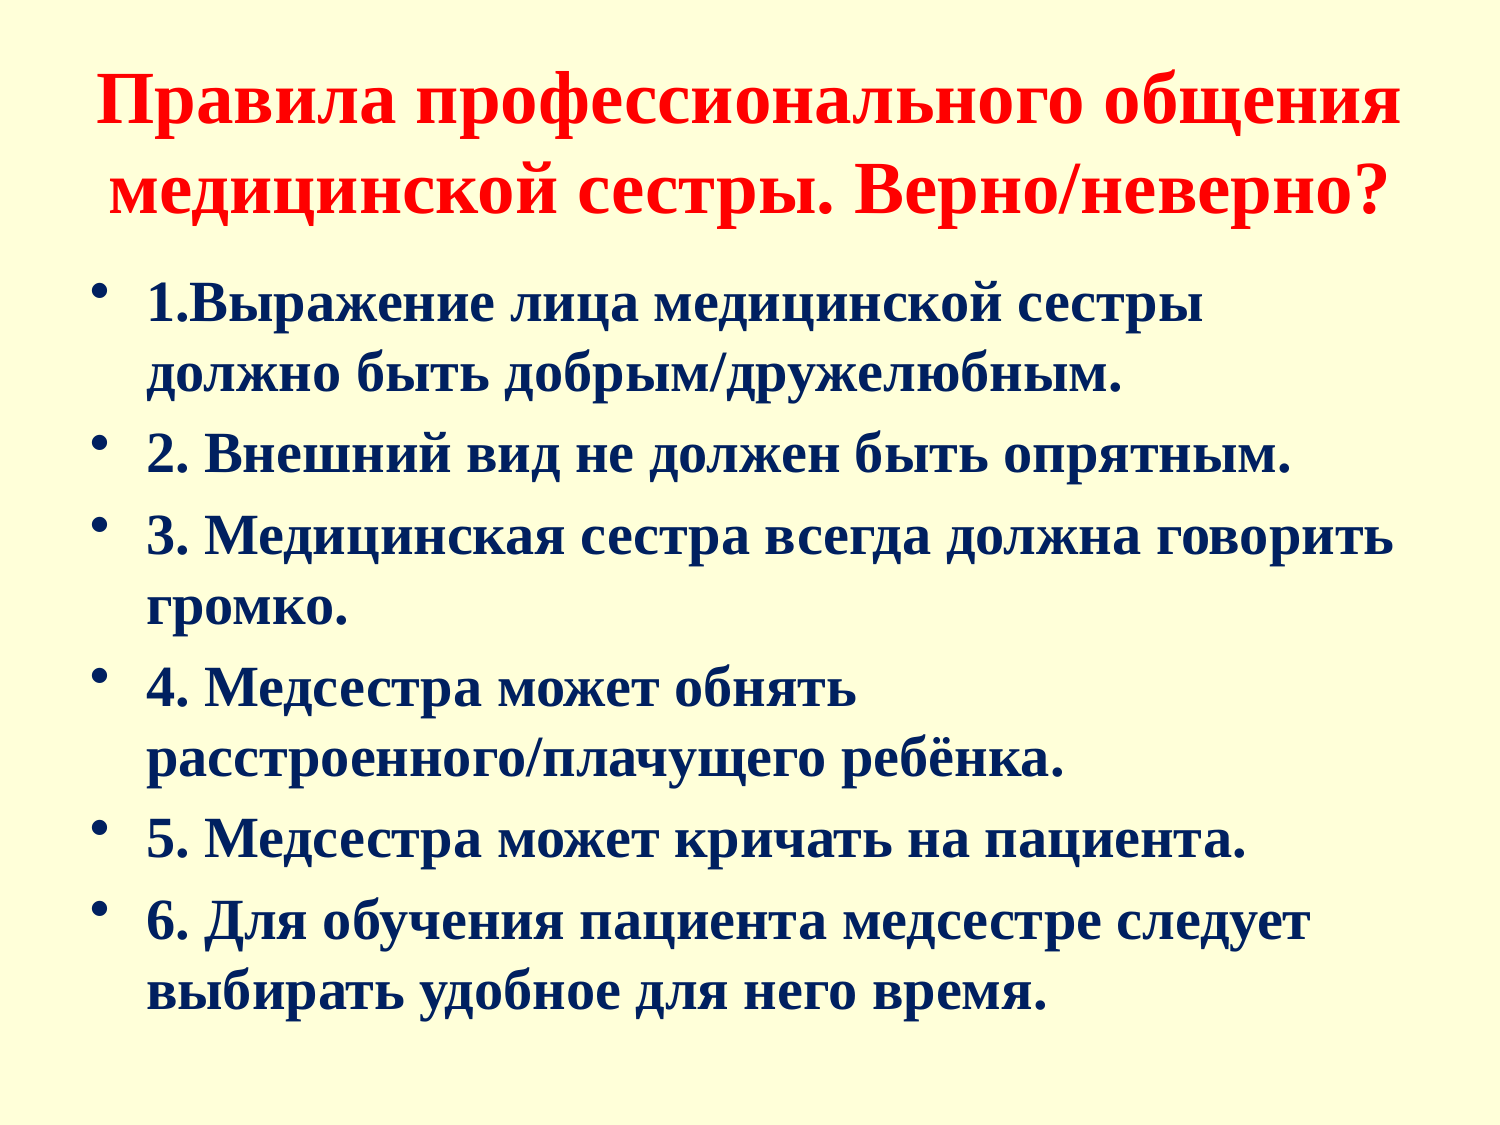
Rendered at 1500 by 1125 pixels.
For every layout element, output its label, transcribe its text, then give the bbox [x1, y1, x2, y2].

list 1.Выражение лица медицинской сестры должно быть добрым/дружелюбным. 2. Внешний вид не должен быть опрятным. 3. Медицинская сестра всегда должна говорить громко. 4. Медсестра может обнять расстроенного/плачущего ребёнка. 5. Медсестра может кричать на пациента. 6. Для обучения пациента медсестре следует выбирать удобное для него время. [74, 255, 1426, 1083]
title Правила профессионального общения медицинской сестры. Верно/неверно? [74, 44, 1426, 233]
